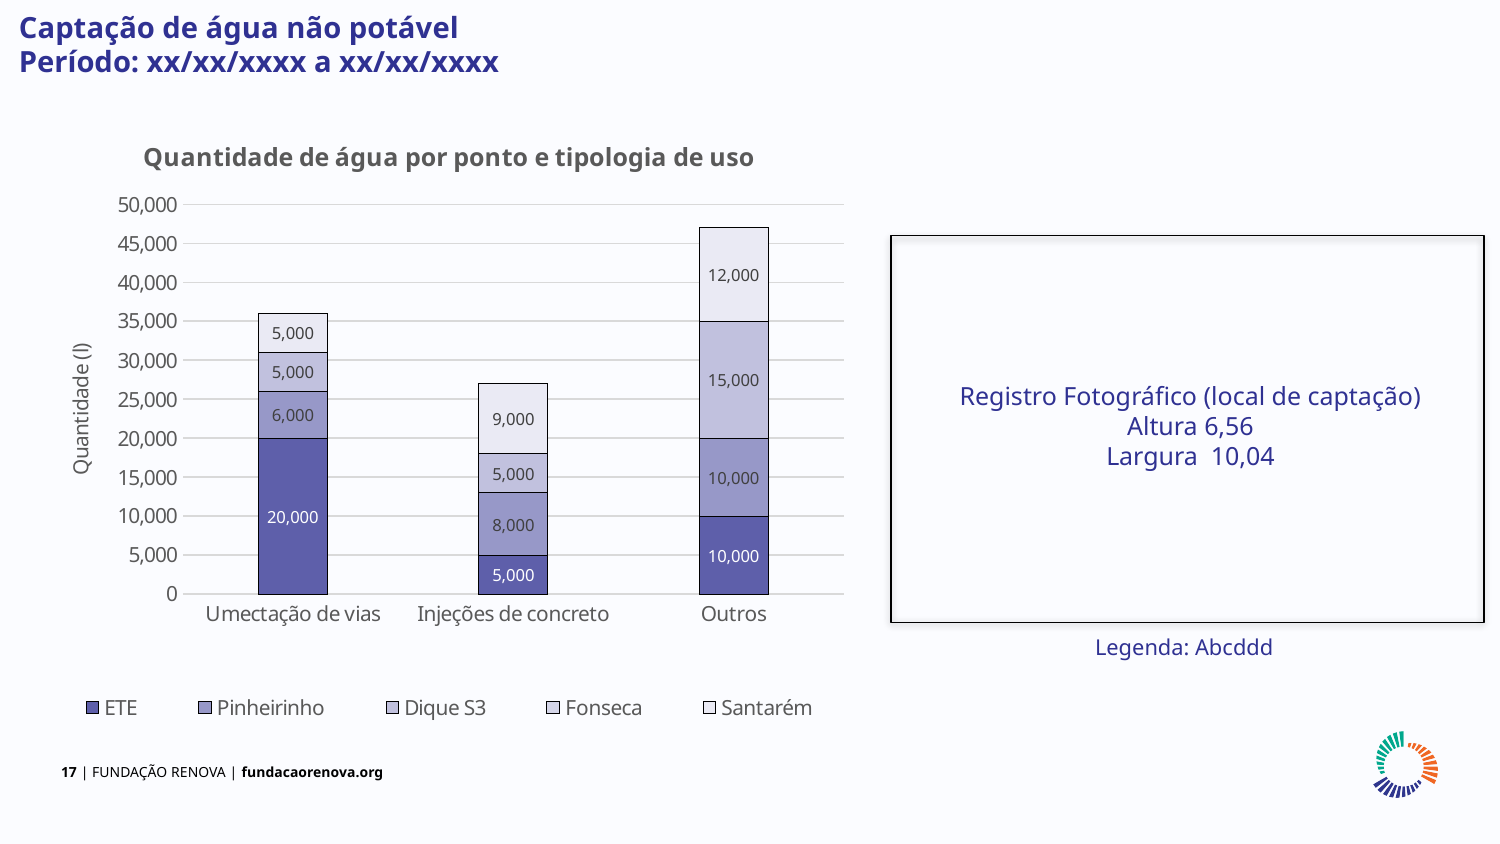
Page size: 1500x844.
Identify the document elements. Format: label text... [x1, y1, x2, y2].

chart [31, 111, 867, 767]
picture [1373, 731, 1438, 798]
text_box Legenda: Abcddd [1080, 626, 1342, 667]
text_box Registro Fotográfico (local de captação) Altura 6,56 Largura 10,04 [921, 373, 1460, 523]
text_box [890, 235, 1485, 623]
text_box Captação de água não potável Período: xx/xx/xxxx a xx/xx/xxxx [4, 2, 956, 104]
